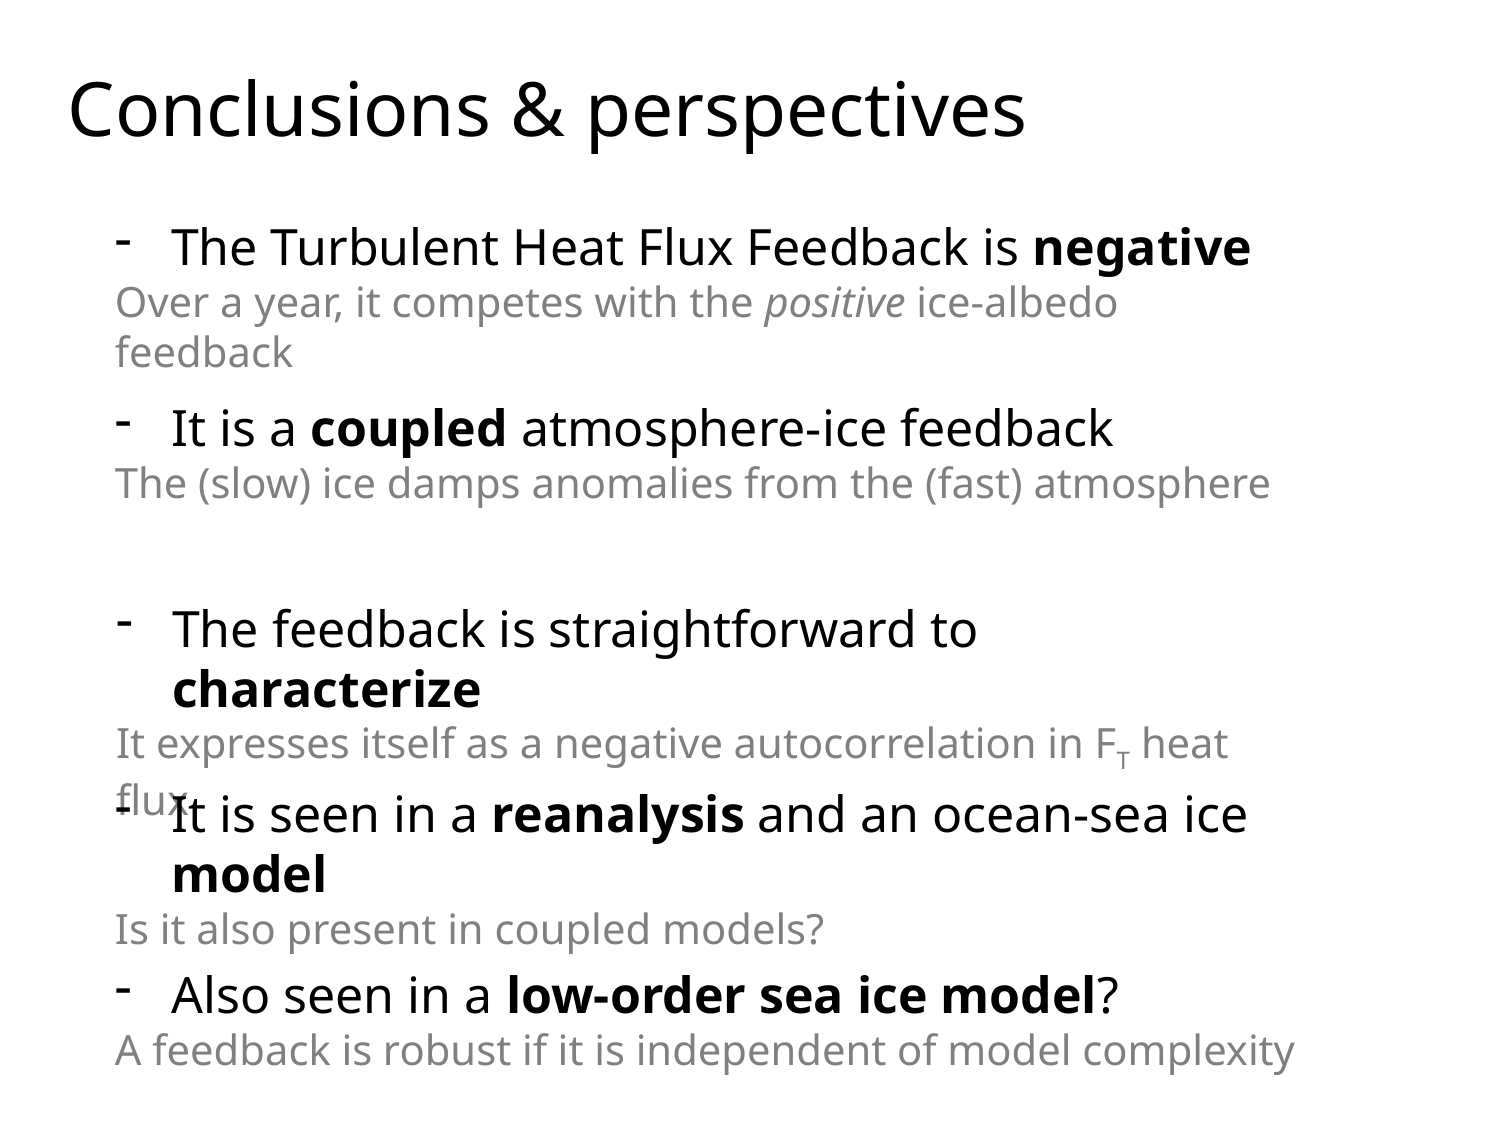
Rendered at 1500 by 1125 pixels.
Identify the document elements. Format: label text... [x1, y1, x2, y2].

text_box It is seen in a reanalysis and an ocean-sea ice model Is it also present in coupled models? [100, 775, 1365, 956]
text_box It is a coupled atmosphere-ice feedback The (slow) ice damps anomalies from the (fast) atmosphere [100, 389, 1459, 514]
text_box Also seen in a low-order sea ice model? A feedback is robust if it is independent of model complexity [100, 956, 1365, 1081]
text_box The feedback is straightforward to characterize It expresses itself as a negative autocorrelation in FT heat flux [101, 589, 1307, 775]
text_box The Turbulent Heat Flux Feedback is negative Over a year, it competes with the positive ice-albedo feedback [100, 208, 1306, 383]
text_box Conclusions & perspectives [53, 54, 1105, 160]
